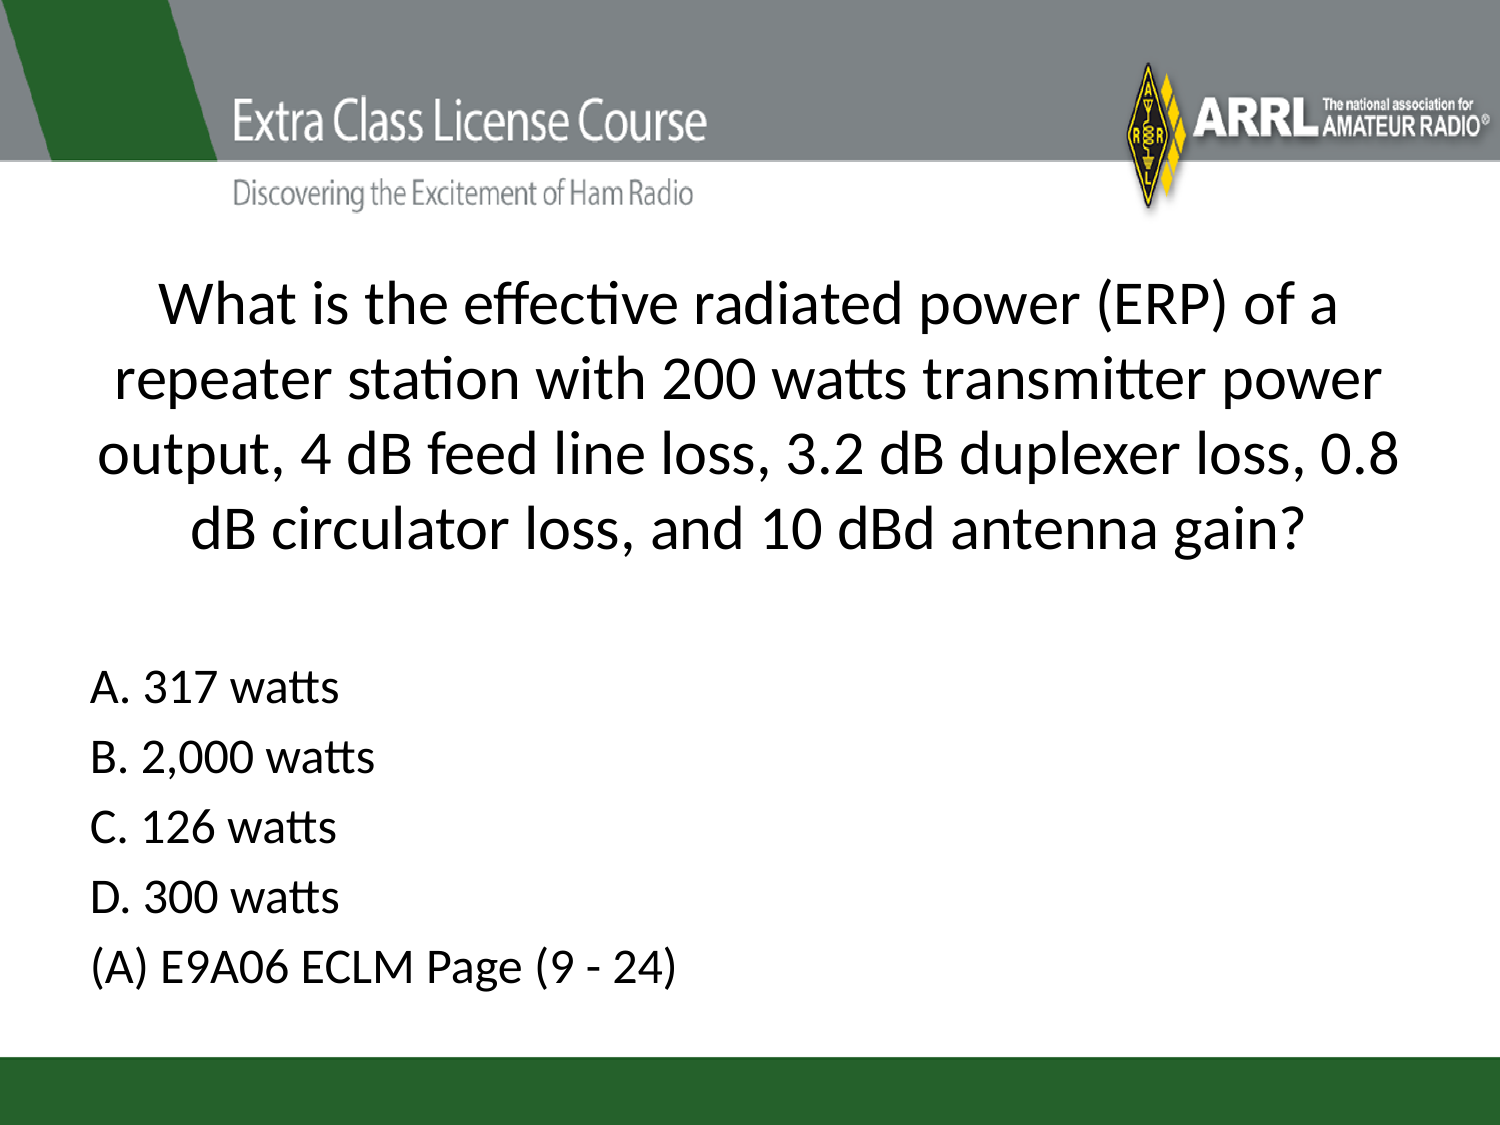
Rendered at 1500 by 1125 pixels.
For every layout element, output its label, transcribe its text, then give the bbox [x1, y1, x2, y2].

list A. 317 watts B. 2,000 watts C. 126 watts D. 300 watts (A) E9A06 ECLM Page (9 - 24) [75, 645, 1425, 1021]
picture [0, 0, 1500, 1125]
title What is the effective radiated power (ERP) of a repeater station with 200 watts transmitter power output, 4 dB feed line loss, 3.2 dB duplexer loss, 0.8 dB circulator loss, and 10 dBd antenna gain? [75, 254, 1425, 435]
